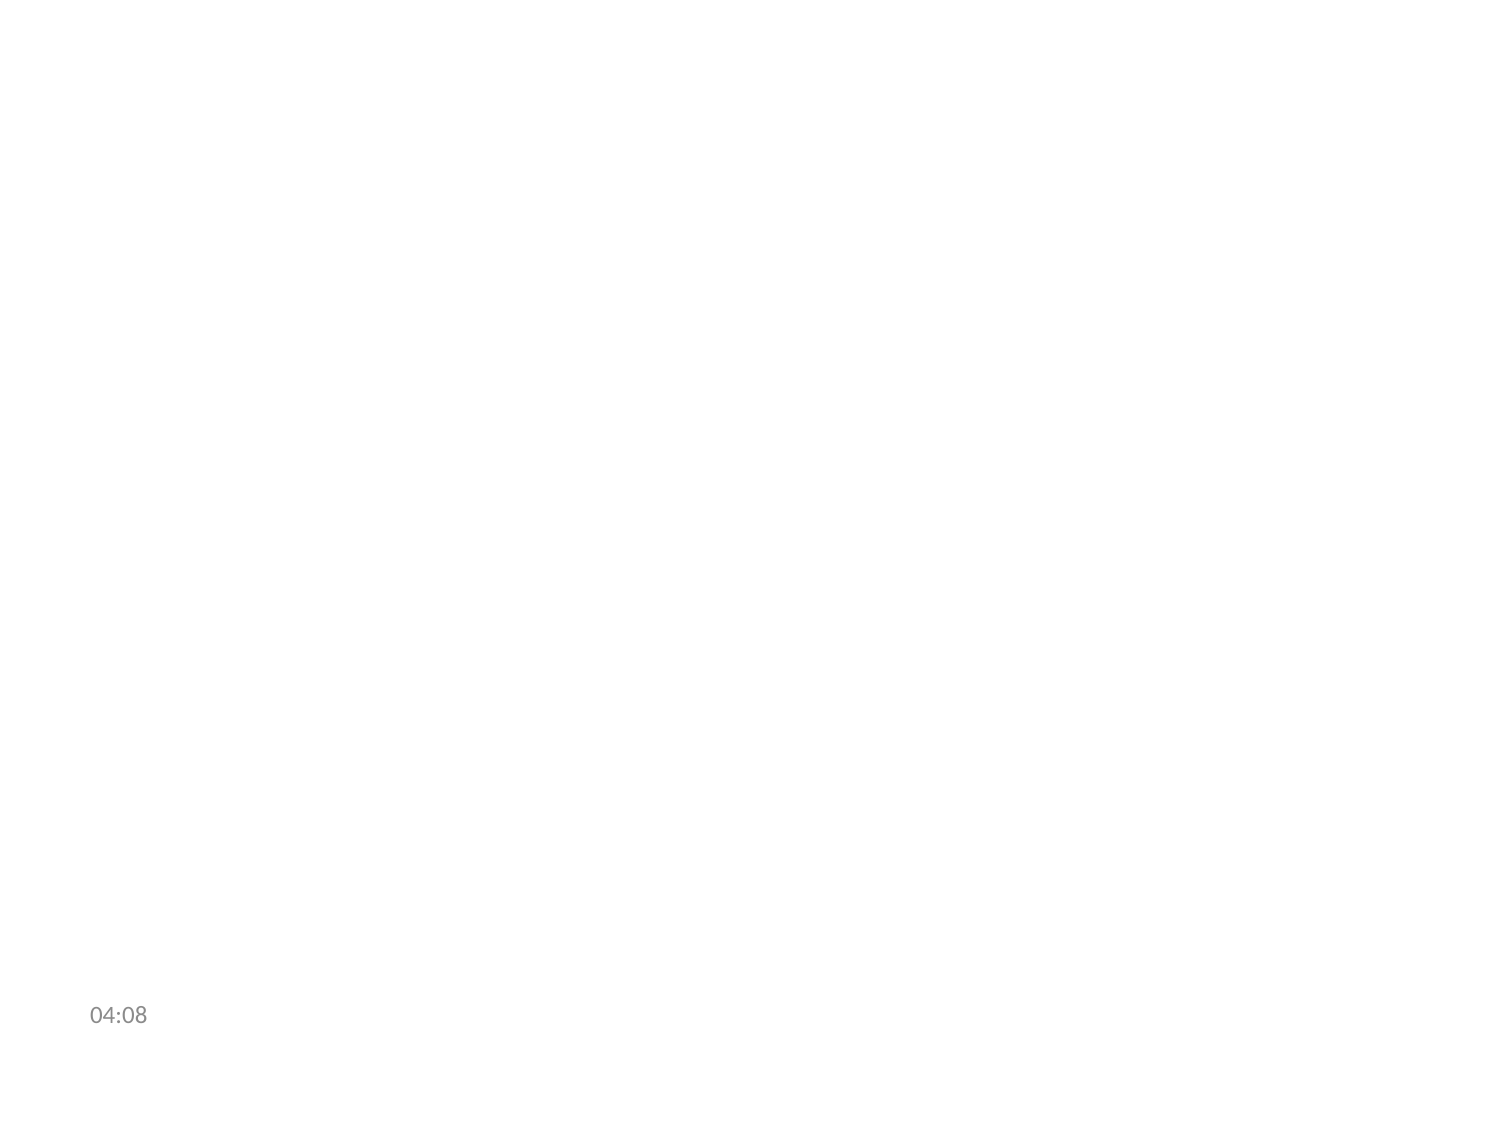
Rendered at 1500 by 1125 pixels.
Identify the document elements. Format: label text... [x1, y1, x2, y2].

text_box 15:35 [75, 983, 425, 1044]
